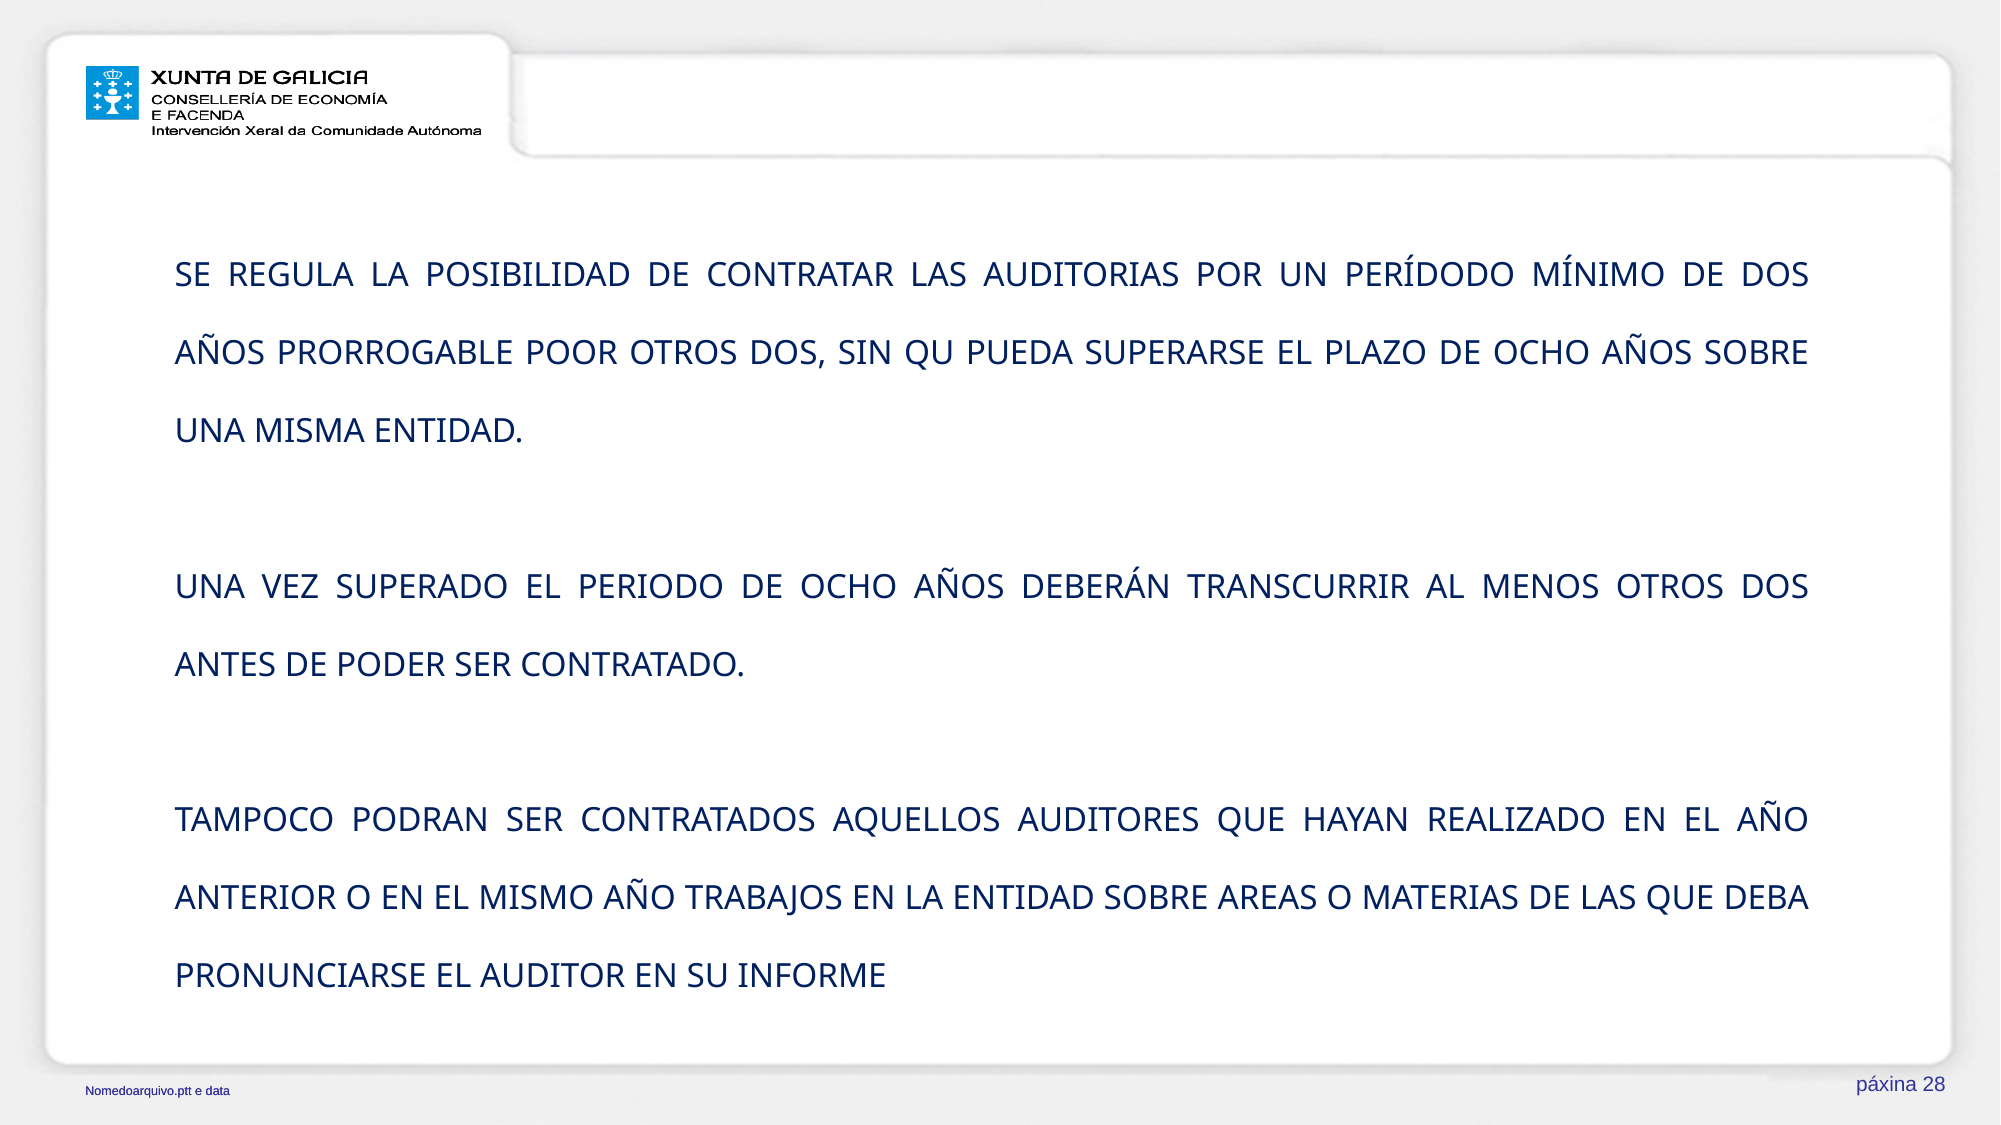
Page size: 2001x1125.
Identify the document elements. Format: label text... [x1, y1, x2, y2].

list SE REGULA LA POSIBILIDAD DE CONTRATAR LAS AUDITORIAS POR UN PERÍDODO MÍNIMO DE DOS AÑOS PRORROGABLE POOR OTROS DOS, SIN QU PUEDA SUPERARSE EL PLAZO DE OCHO AÑOS SOBRE UNA MISMA ENTIDAD. UNA VEZ SUPERADO EL PERIODO DE OCHO AÑOS DEBERÁN TRANSCURRIR AL MENOS OTROS DOS ANTES DE PODER SER CONTRATADO. TAMPOCO PODRAN SER CONTRATADOS AQUELLOS AUDITORES QUE HAYAN REALIZADO EN EL AÑO ANTERIOR O EN EL MISMO AÑO TRABAJOS EN LA ENTIDAD SOBRE AREAS O MATERIAS DE LAS QUE DEBA PRONUNCIARSE EL AUDITOR EN SU INFORME [159, 137, 1827, 1094]
picture [0, 0, 2001, 1125]
slide_number páxina 28 [1493, 1063, 1961, 1125]
